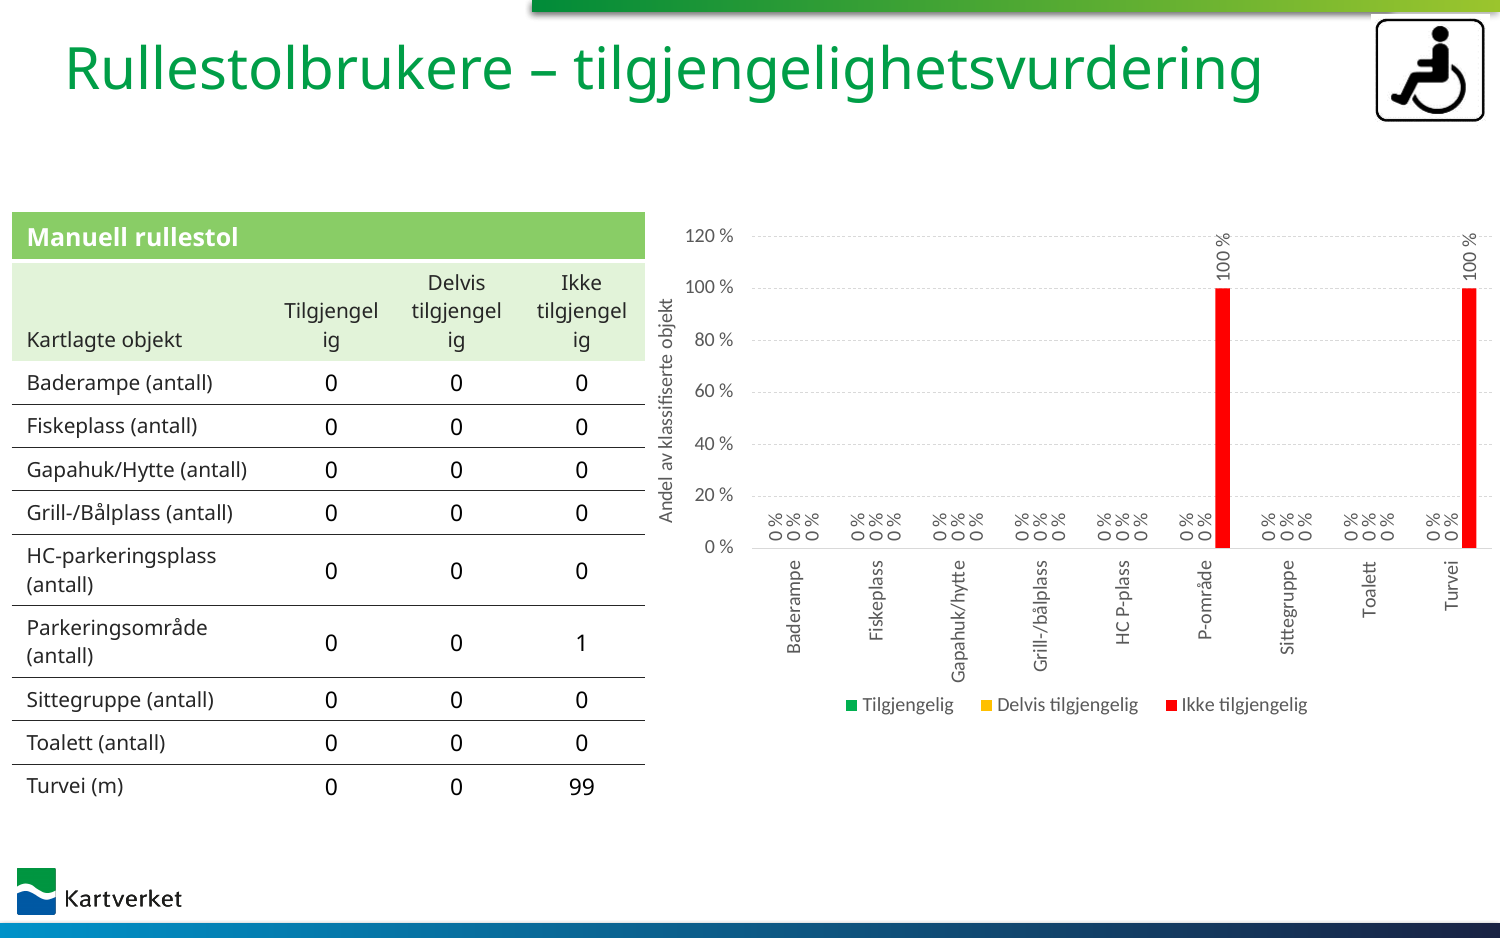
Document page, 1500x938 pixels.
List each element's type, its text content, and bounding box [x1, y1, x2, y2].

picture [643, 218, 1500, 728]
table_cell Parkeringsområde (antall) [12, 606, 269, 677]
table_cell Kartlagte objekt [12, 263, 269, 361]
table_header Manuell rullestol [12, 212, 645, 259]
picture [1371, 13, 1491, 127]
table_cell 0 [394, 535, 519, 605]
table_cell 0 [519, 405, 638, 447]
table_cell 0 [269, 606, 394, 677]
table_cell 1 [519, 606, 638, 677]
table_cell 0 [519, 491, 638, 534]
table_cell 0 [519, 535, 638, 605]
table_cell 0 [519, 678, 638, 720]
table_cell 0 [269, 721, 394, 764]
text_box Rullestolbrukere – tilgjengelighetsvurdering [49, 12, 1372, 109]
table_cell 0 [394, 606, 519, 677]
table_cell Fiskeplass (antall) [12, 405, 269, 447]
table_cell 0 [519, 361, 638, 404]
table_cell 0 [269, 405, 394, 447]
table_cell HC-parkeringsplass (antall) [12, 535, 269, 605]
table_cell 0 [269, 535, 394, 605]
table_cell 0 [394, 405, 519, 447]
table_cell 0 [394, 491, 519, 534]
table_cell Toalett (antall) [12, 721, 269, 764]
table_cell Sittegruppe (antall) [12, 678, 269, 720]
table_cell Baderampe (antall) [12, 361, 269, 404]
table_cell Turvei (m) [12, 765, 269, 807]
table_cell 0 [394, 765, 519, 807]
table_cell 0 [394, 448, 519, 490]
table_cell 0 [269, 361, 394, 404]
table_cell 99 [519, 765, 645, 807]
table_cell Delvis tilgjengelig [394, 263, 519, 361]
table_cell 0 [269, 448, 394, 490]
table_cell 0 [269, 678, 394, 720]
table_cell Grill-/Bålplass (antall) [12, 491, 269, 534]
table_cell Tilgjengelig [269, 263, 394, 361]
table_cell 0 [519, 721, 645, 764]
table_cell 0 [269, 491, 394, 534]
table_cell Gapahuk/Hytte (antall) [12, 448, 269, 490]
table_cell Ikke tilgjengelig [519, 263, 638, 361]
table_cell 0 [519, 448, 638, 490]
table_cell 0 [394, 678, 519, 720]
table_cell 0 [394, 721, 519, 764]
table_cell 0 [394, 361, 519, 404]
table_cell 0 [269, 765, 394, 807]
